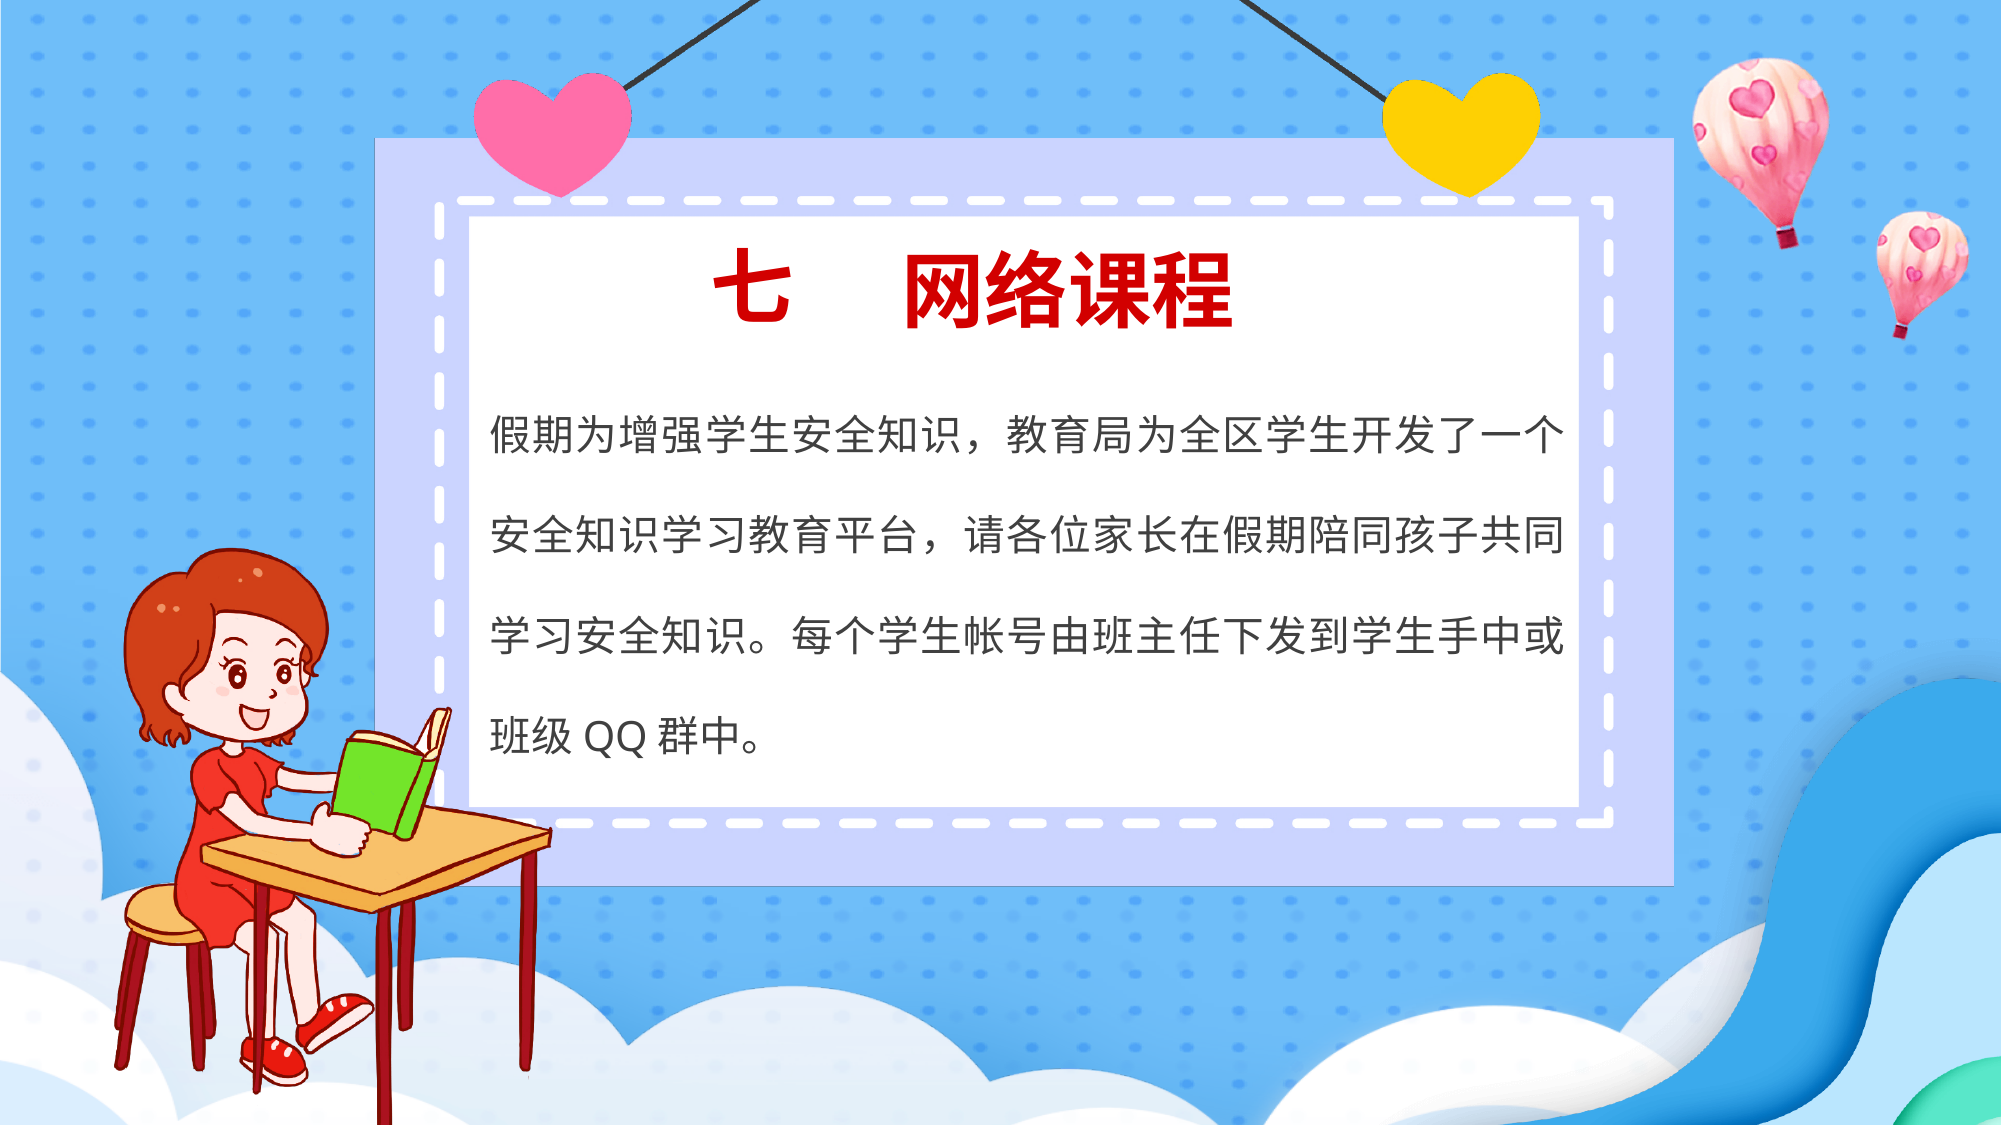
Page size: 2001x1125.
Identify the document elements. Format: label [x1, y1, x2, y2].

text_box [695, 226, 1341, 347]
picture [0, 0, 2001, 1125]
